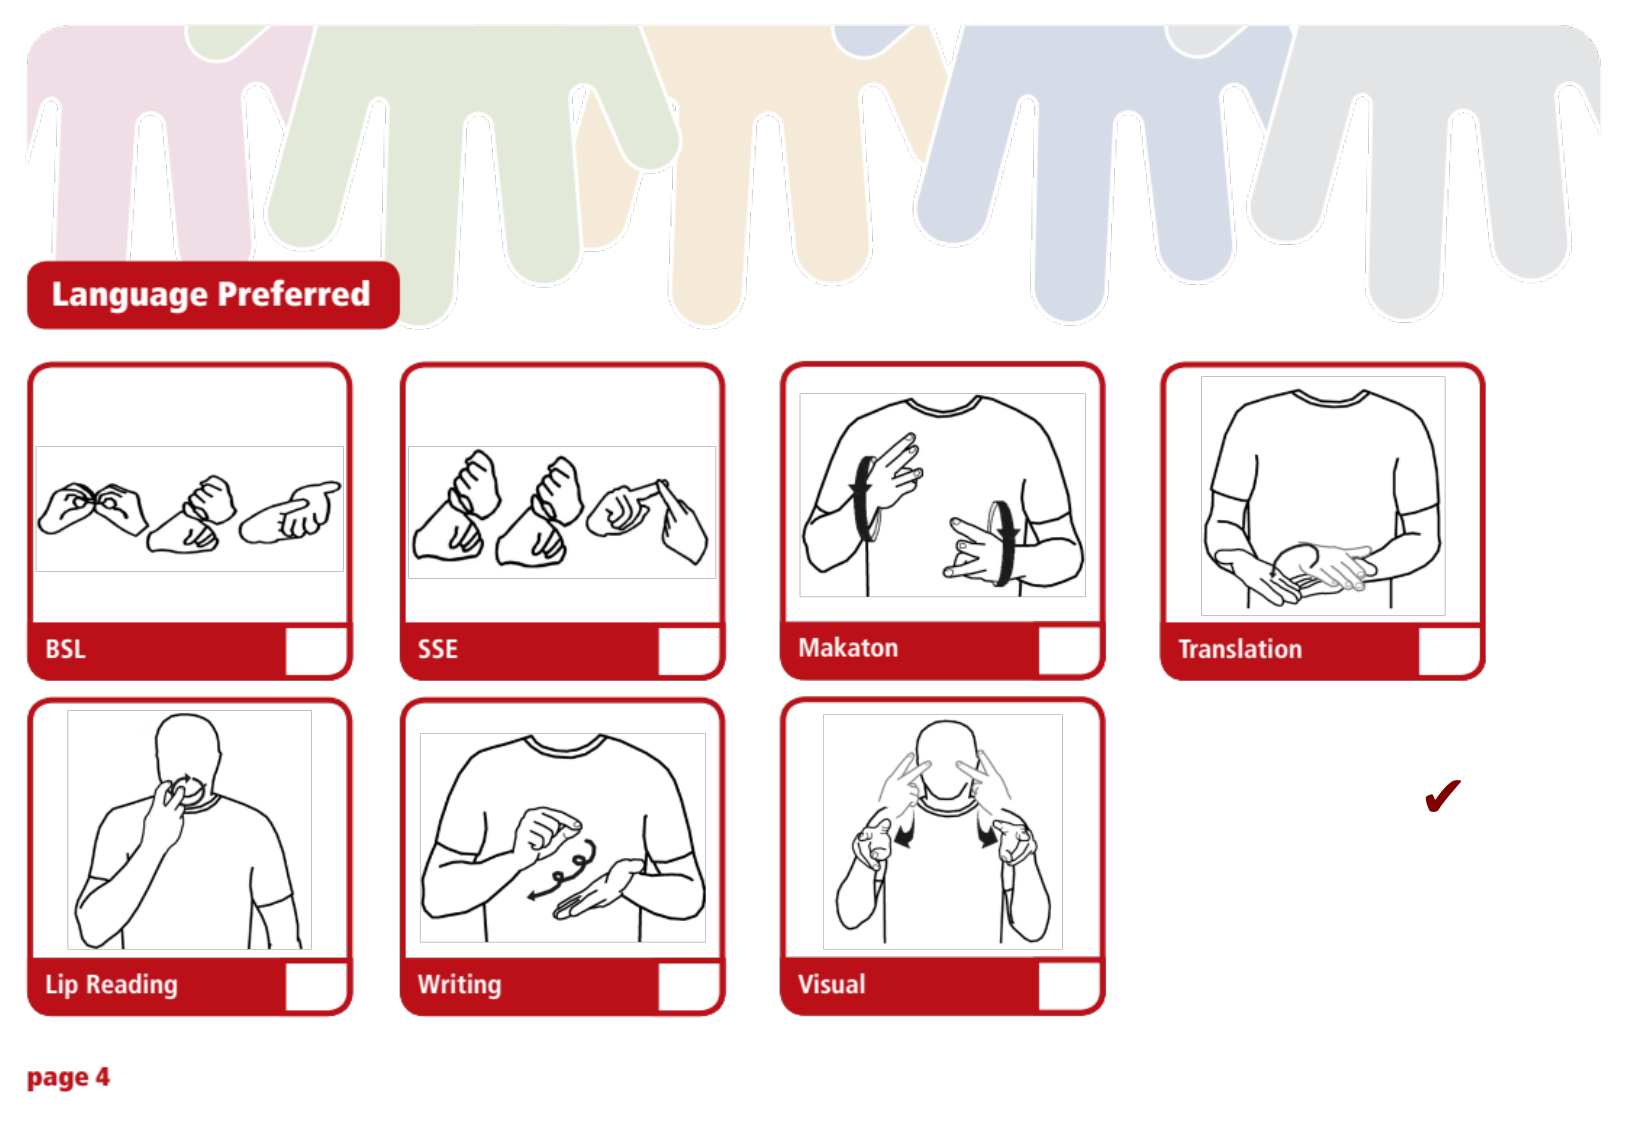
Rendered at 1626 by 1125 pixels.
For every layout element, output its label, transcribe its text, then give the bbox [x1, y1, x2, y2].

text_box ✔ [1404, 752, 1484, 837]
